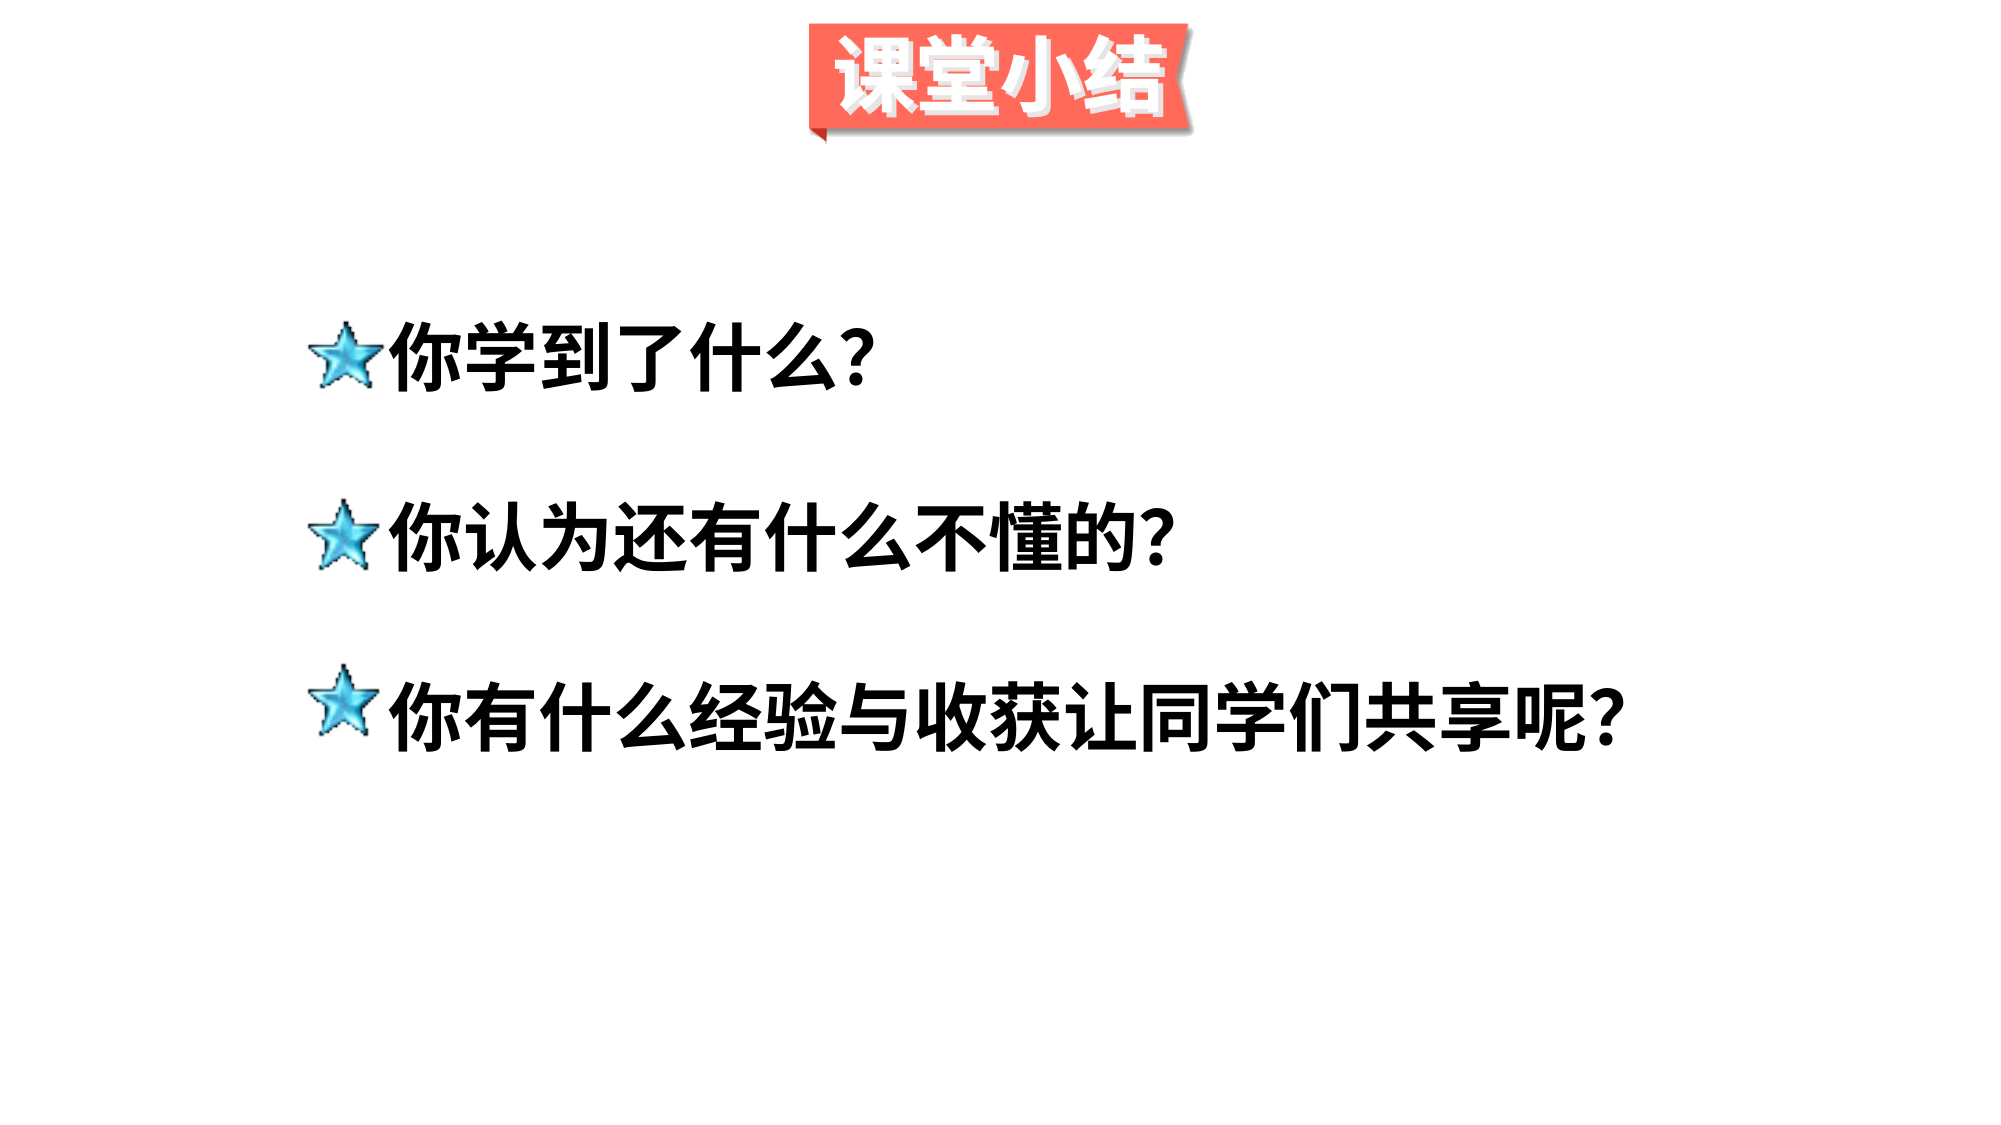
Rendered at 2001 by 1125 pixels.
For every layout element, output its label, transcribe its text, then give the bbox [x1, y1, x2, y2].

text_box [399, 287, 863, 379]
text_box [799, 0, 1248, 225]
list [303, 491, 386, 574]
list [303, 657, 386, 740]
picture [303, 314, 391, 392]
text_box 你学到了什么？ 你认为还有什么不懂的？ 你有什么经验与收获让同学们共享呢？ [287, 303, 1679, 768]
